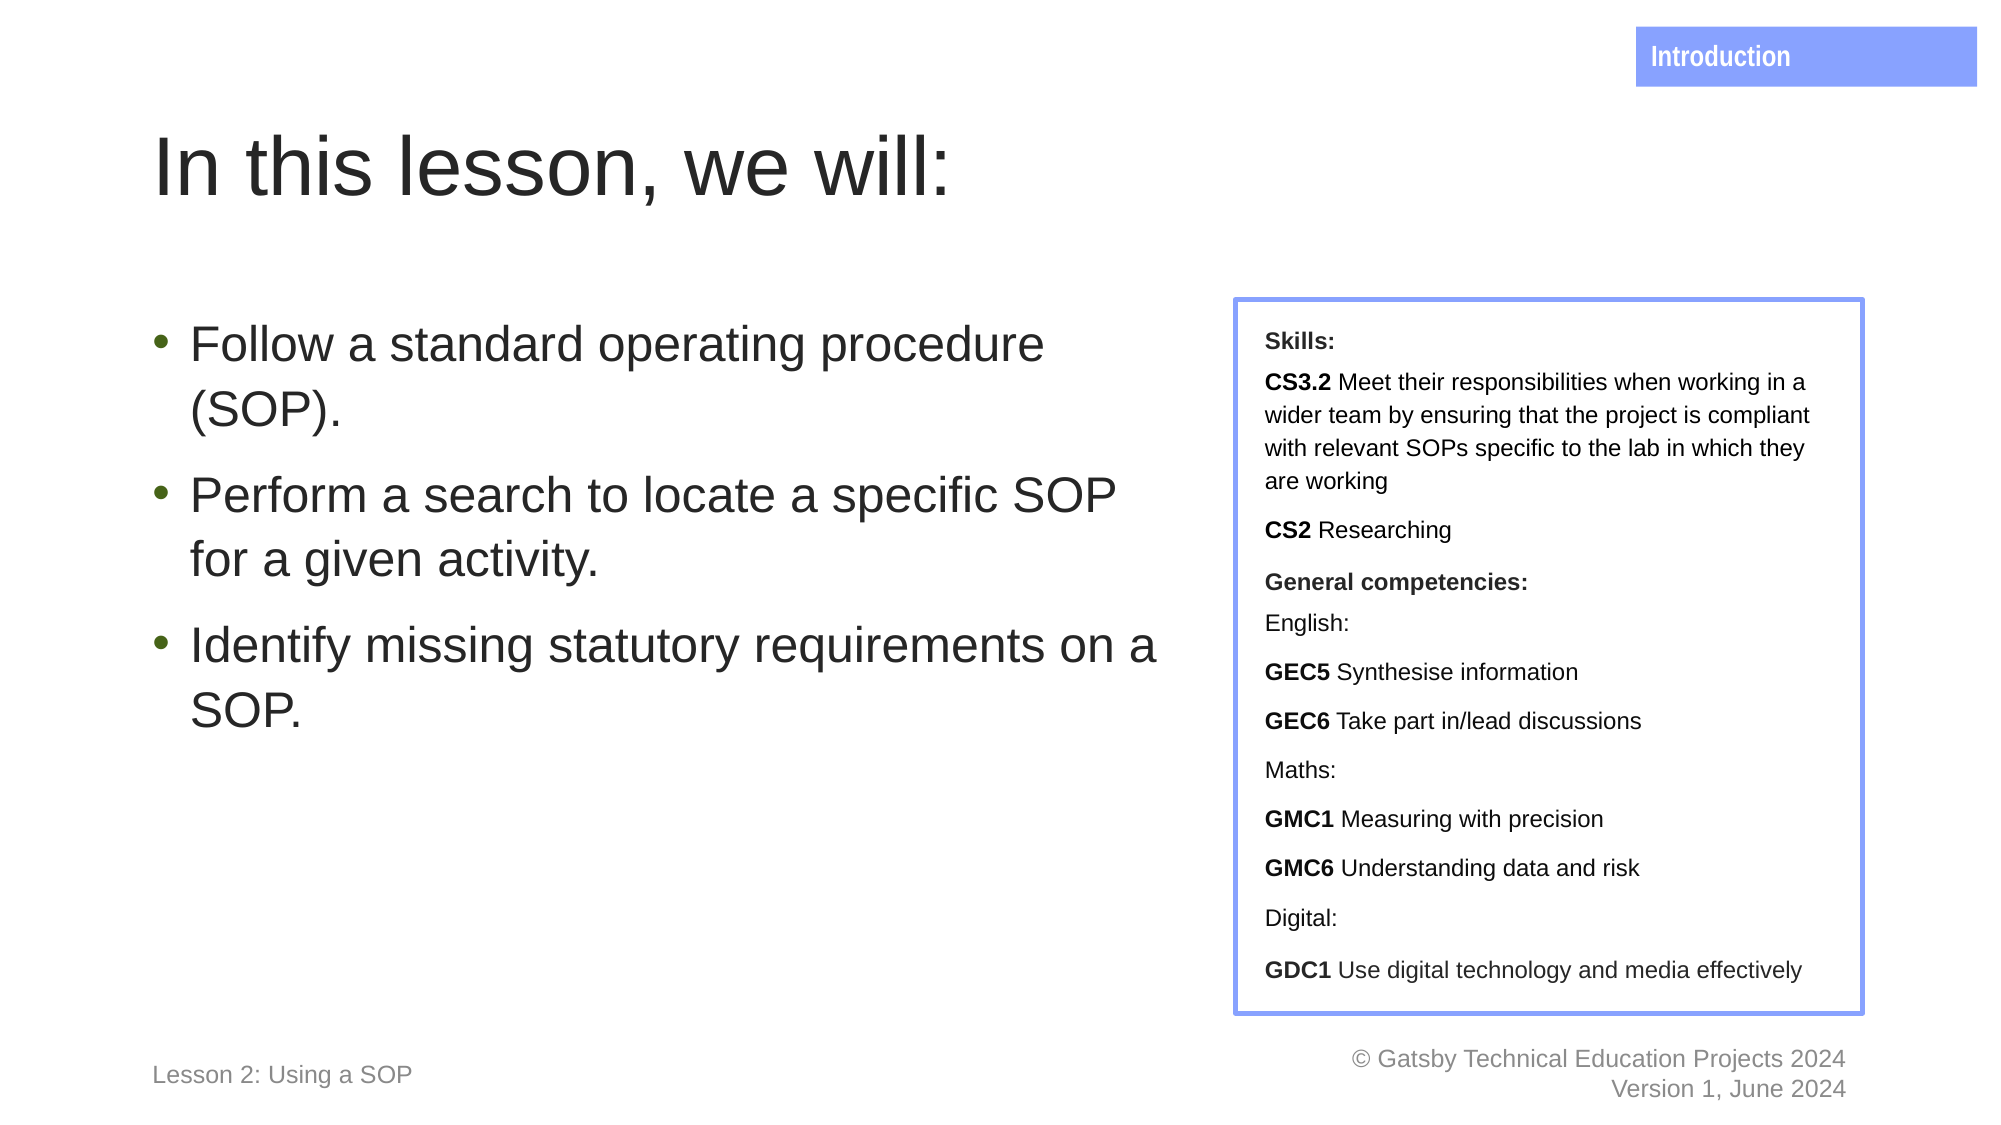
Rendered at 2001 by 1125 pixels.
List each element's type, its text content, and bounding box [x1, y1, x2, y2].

list Lesson 2: Using a SOP [137, 1042, 829, 1103]
list Follow a standard operating procedure (SOP). Perform a search to locate a specific SOP for a given activity. Identify missing statutory requirements on a SOP. [137, 299, 1188, 1014]
title In this lesson, we will: [137, 59, 1863, 278]
list Skills: CS3.2 Meet their responsibilities when working in a wider team by ensuring that the project is compliant with relevant SOPs specific to the lab in which they are working CS2 Researching General competencies: English: GEC5 Synthesise information GEC6 Take part in/lead discussions Maths: GMC1 Measuring with precision GMC6 Understanding data and risk Digital: GDC1 Use digital technology and media effectively [1233, 297, 1865, 1016]
list Introduction [1636, 26, 1978, 87]
